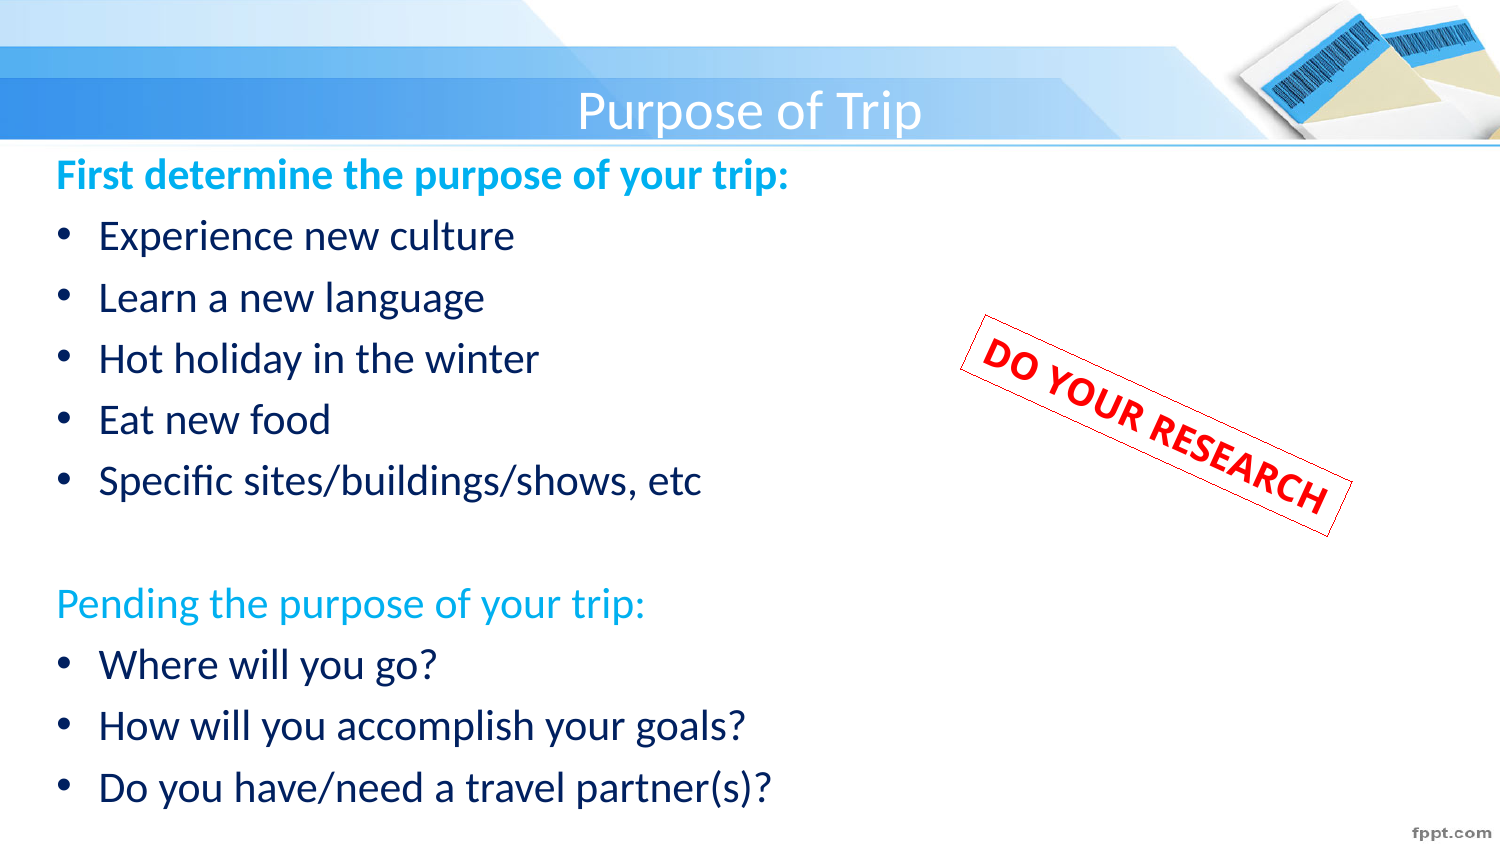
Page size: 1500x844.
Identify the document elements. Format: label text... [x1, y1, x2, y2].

title Purpose of Trip [75, 37, 1425, 178]
picture [0, 0, 1500, 844]
list First determine the purpose of your trip: Experience new culture Learn a new language Hot holiday in the winter Eat new food Specific sites/buildings/shows, etc Pending the purpose of your trip: Where will you go? How will you accomplish your goals? Do you have/need a travel partner(s)? [41, 138, 1392, 844]
text_box DO YOUR RESEARCH [960, 314, 1353, 537]
